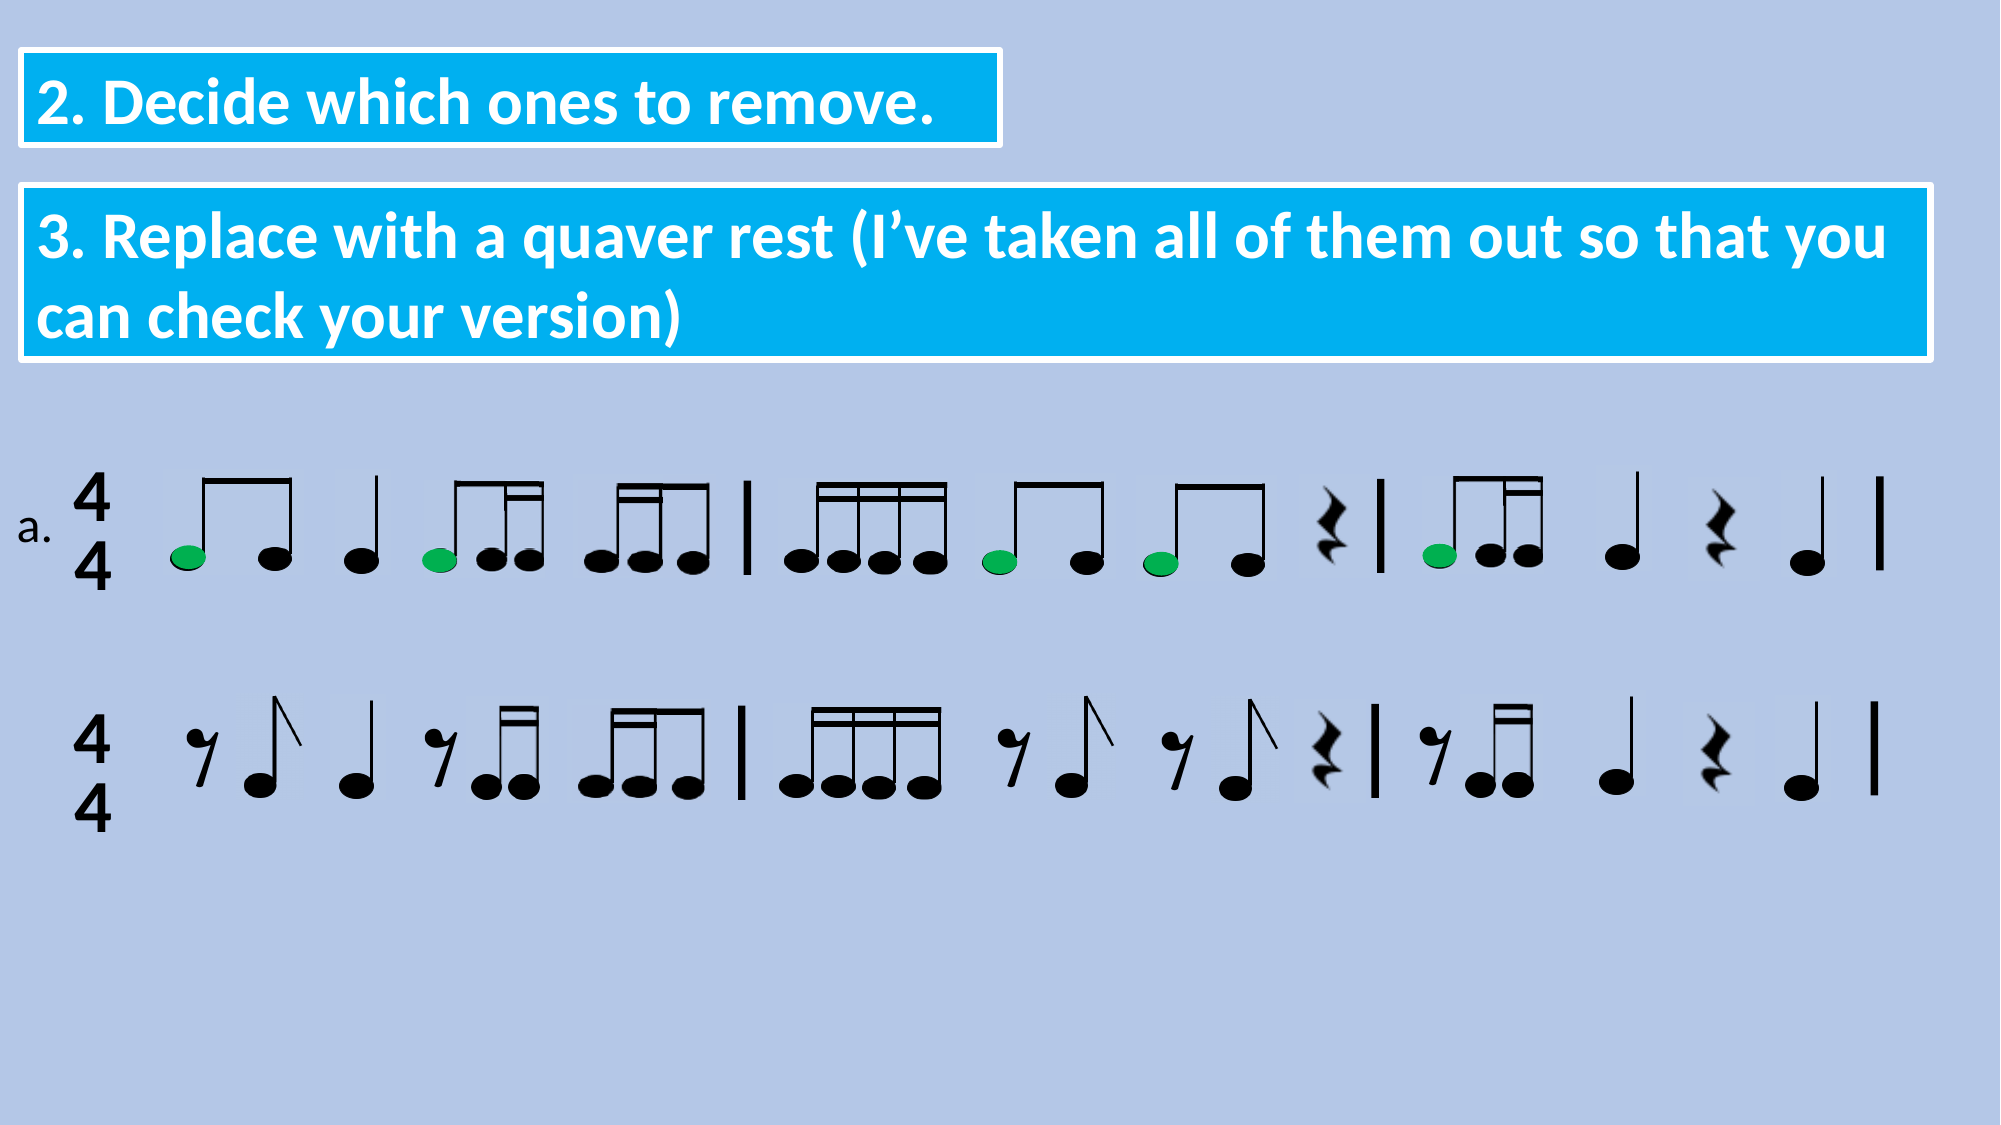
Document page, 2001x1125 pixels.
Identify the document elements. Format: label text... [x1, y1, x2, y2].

picture [1688, 477, 1760, 581]
text_box 3. Replace with a quaver rest (I’ve taken all of them out so that you can check your version) [21, 184, 1931, 360]
picture [185, 727, 220, 790]
text_box 4 [58, 439, 141, 508]
picture [1136, 475, 1277, 581]
picture [1596, 465, 1652, 571]
picture [778, 478, 948, 575]
text_box [743, 480, 752, 576]
picture [1590, 690, 1646, 796]
picture [236, 693, 304, 800]
picture [1211, 696, 1280, 803]
text_box [737, 705, 746, 801]
picture [423, 727, 459, 790]
picture [466, 696, 549, 804]
picture [330, 694, 386, 800]
picture [423, 480, 546, 578]
picture [335, 469, 391, 575]
picture [567, 699, 711, 803]
text_box [1870, 700, 1879, 796]
picture [1775, 695, 1831, 802]
text_box 4 [59, 749, 142, 833]
text_box a. [1, 485, 74, 560]
picture [1047, 693, 1116, 800]
picture [996, 727, 1032, 790]
picture [1294, 699, 1366, 803]
picture [1418, 725, 1454, 788]
text_box 2. Decide which ones to remove. [21, 50, 1000, 145]
picture [773, 703, 942, 800]
text_box 4 [58, 680, 141, 764]
picture [1422, 476, 1545, 574]
picture [974, 473, 1116, 579]
text_box 4 [59, 508, 142, 592]
text_box [1875, 475, 1885, 571]
text_box [1370, 703, 1380, 799]
picture [1299, 474, 1371, 578]
picture [162, 469, 304, 575]
text_box [1376, 478, 1386, 574]
picture [1780, 470, 1837, 577]
picture [1160, 730, 1195, 793]
picture [573, 474, 716, 578]
picture [1683, 702, 1755, 806]
picture [1460, 694, 1543, 801]
